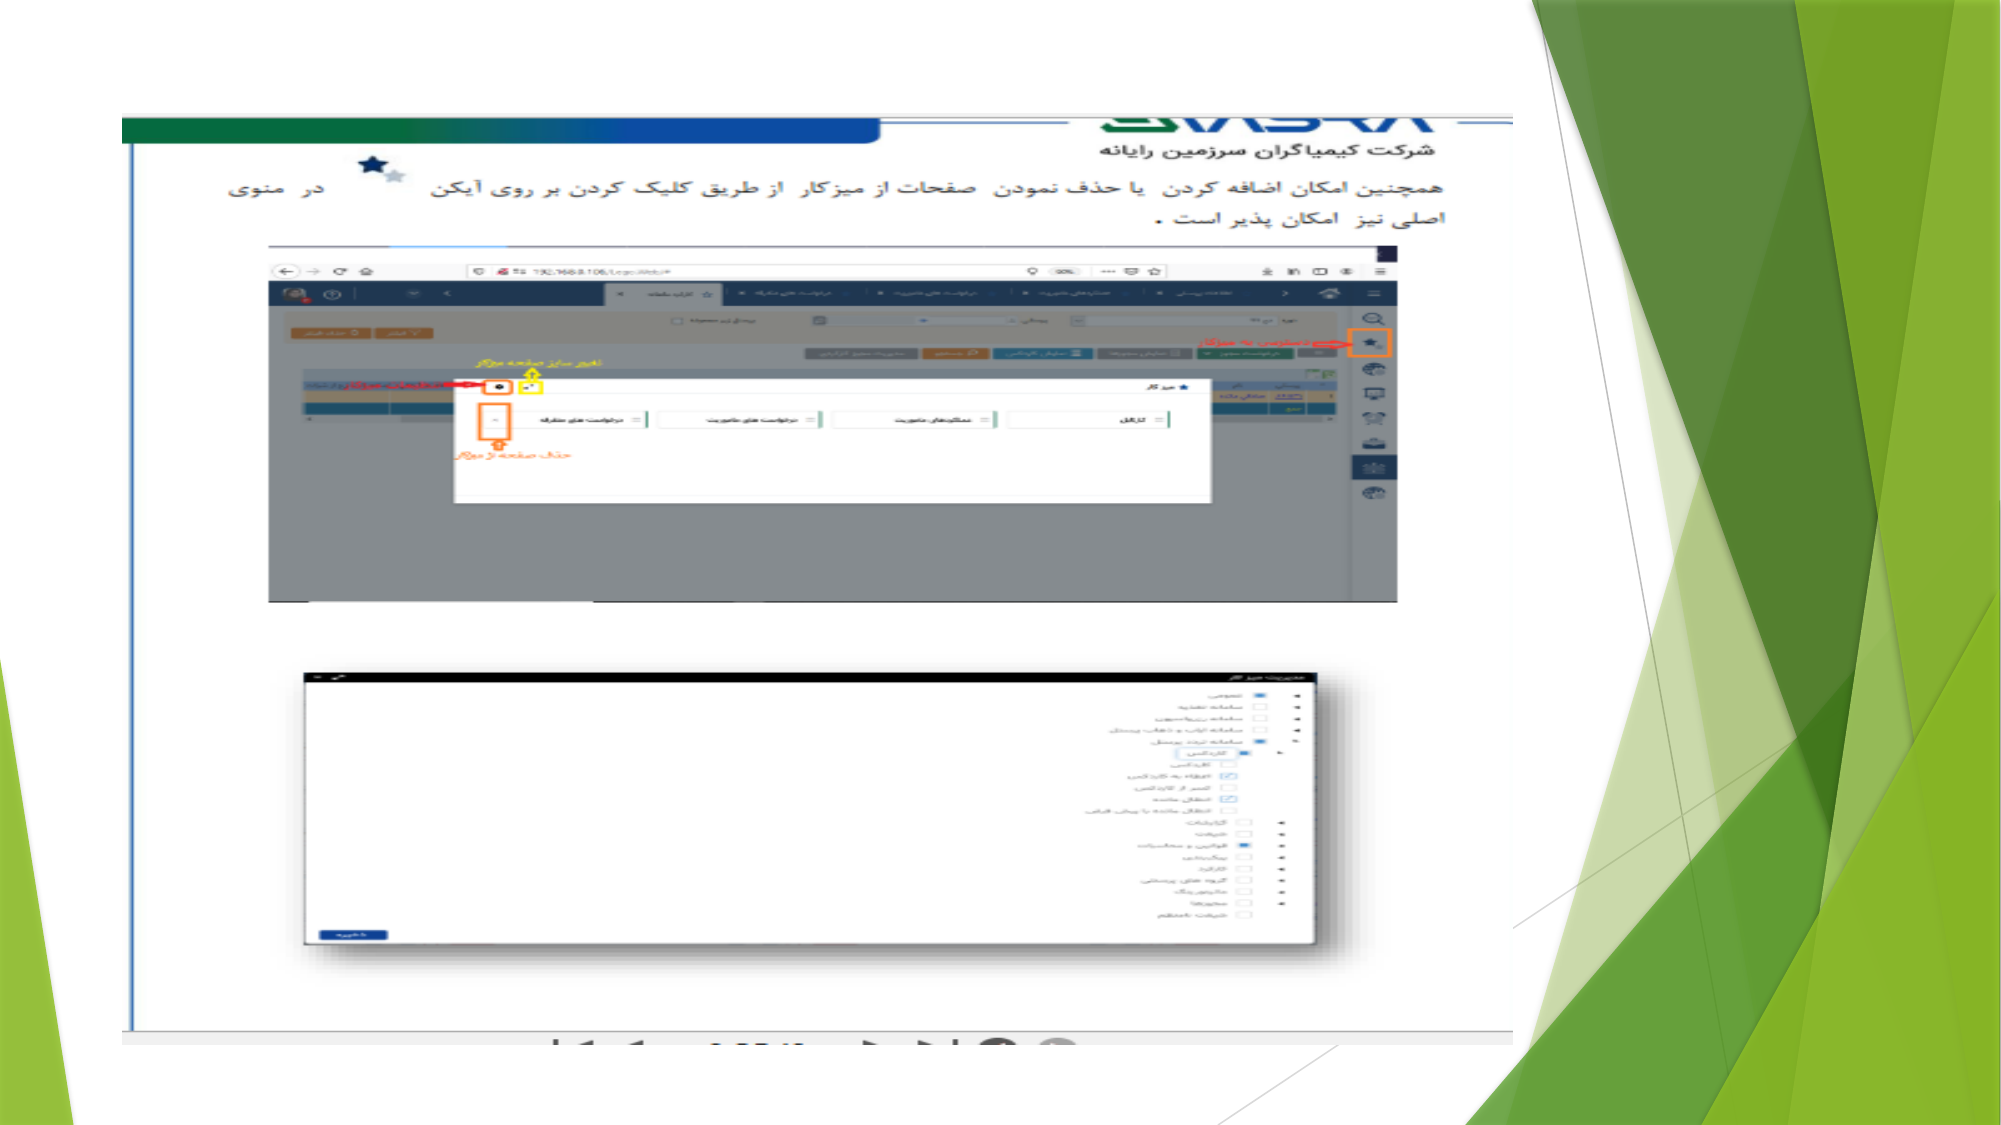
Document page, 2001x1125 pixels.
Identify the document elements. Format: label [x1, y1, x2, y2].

list [121, 113, 1514, 1046]
